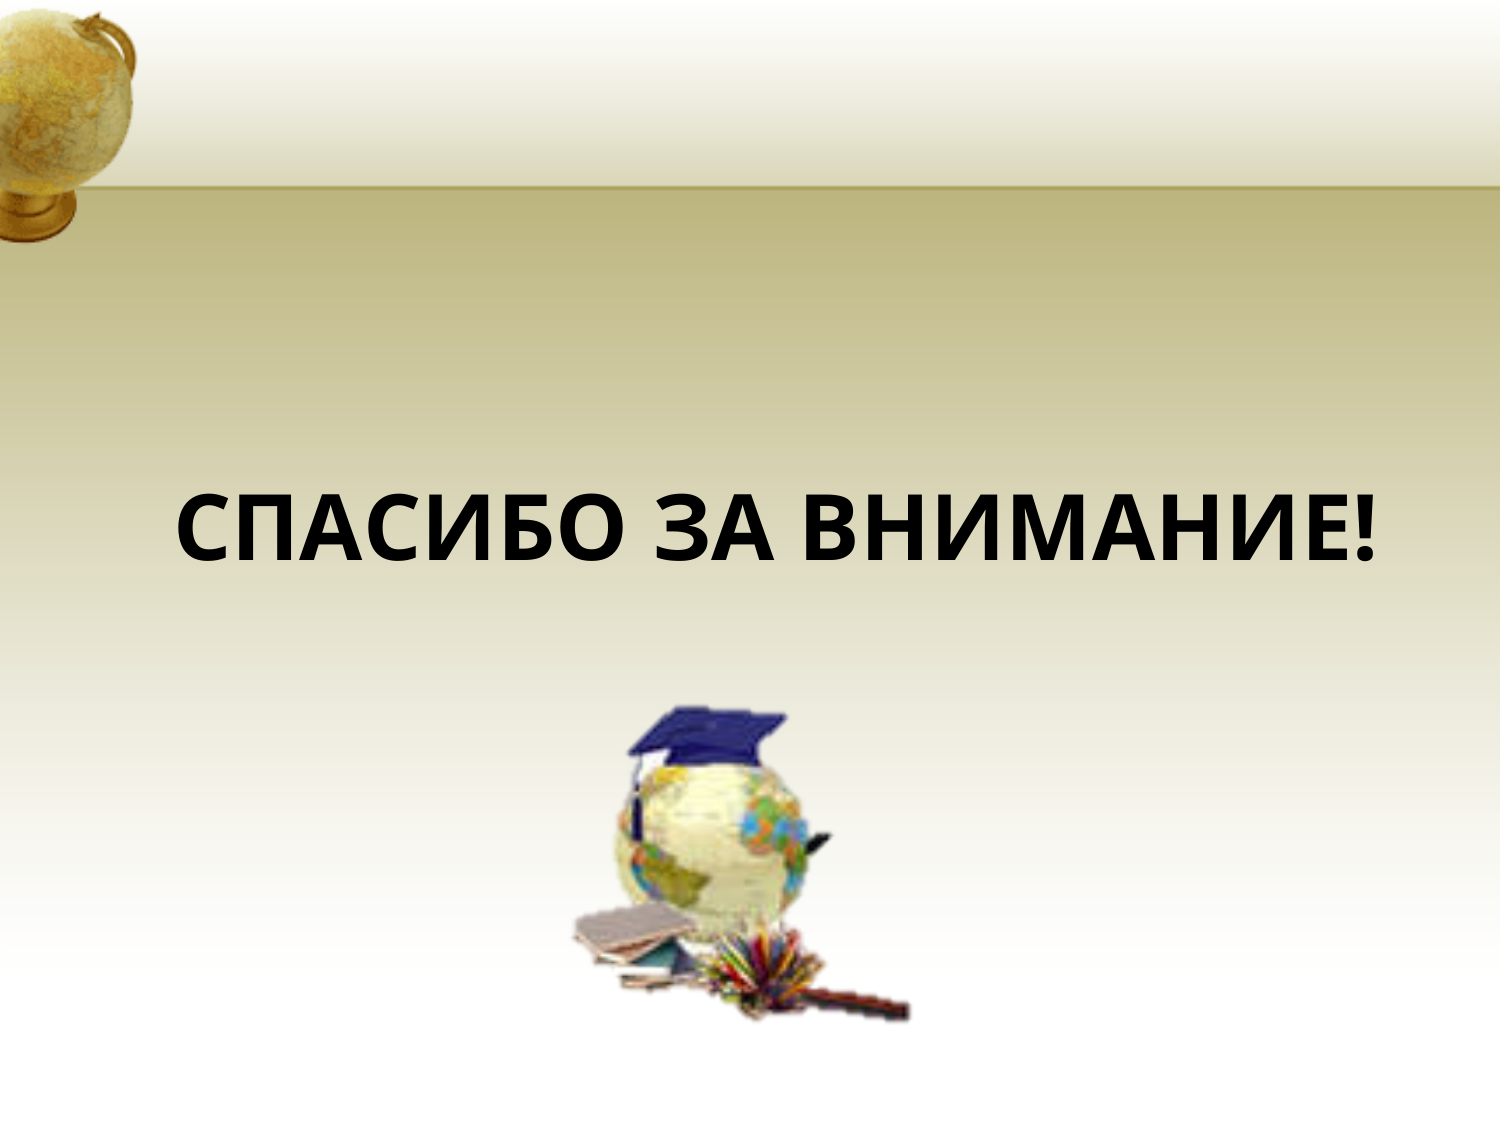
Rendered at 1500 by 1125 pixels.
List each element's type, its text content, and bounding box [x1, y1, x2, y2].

title Спасибо за внимание! [52, 54, 1500, 587]
picture [0, 0, 1500, 1125]
